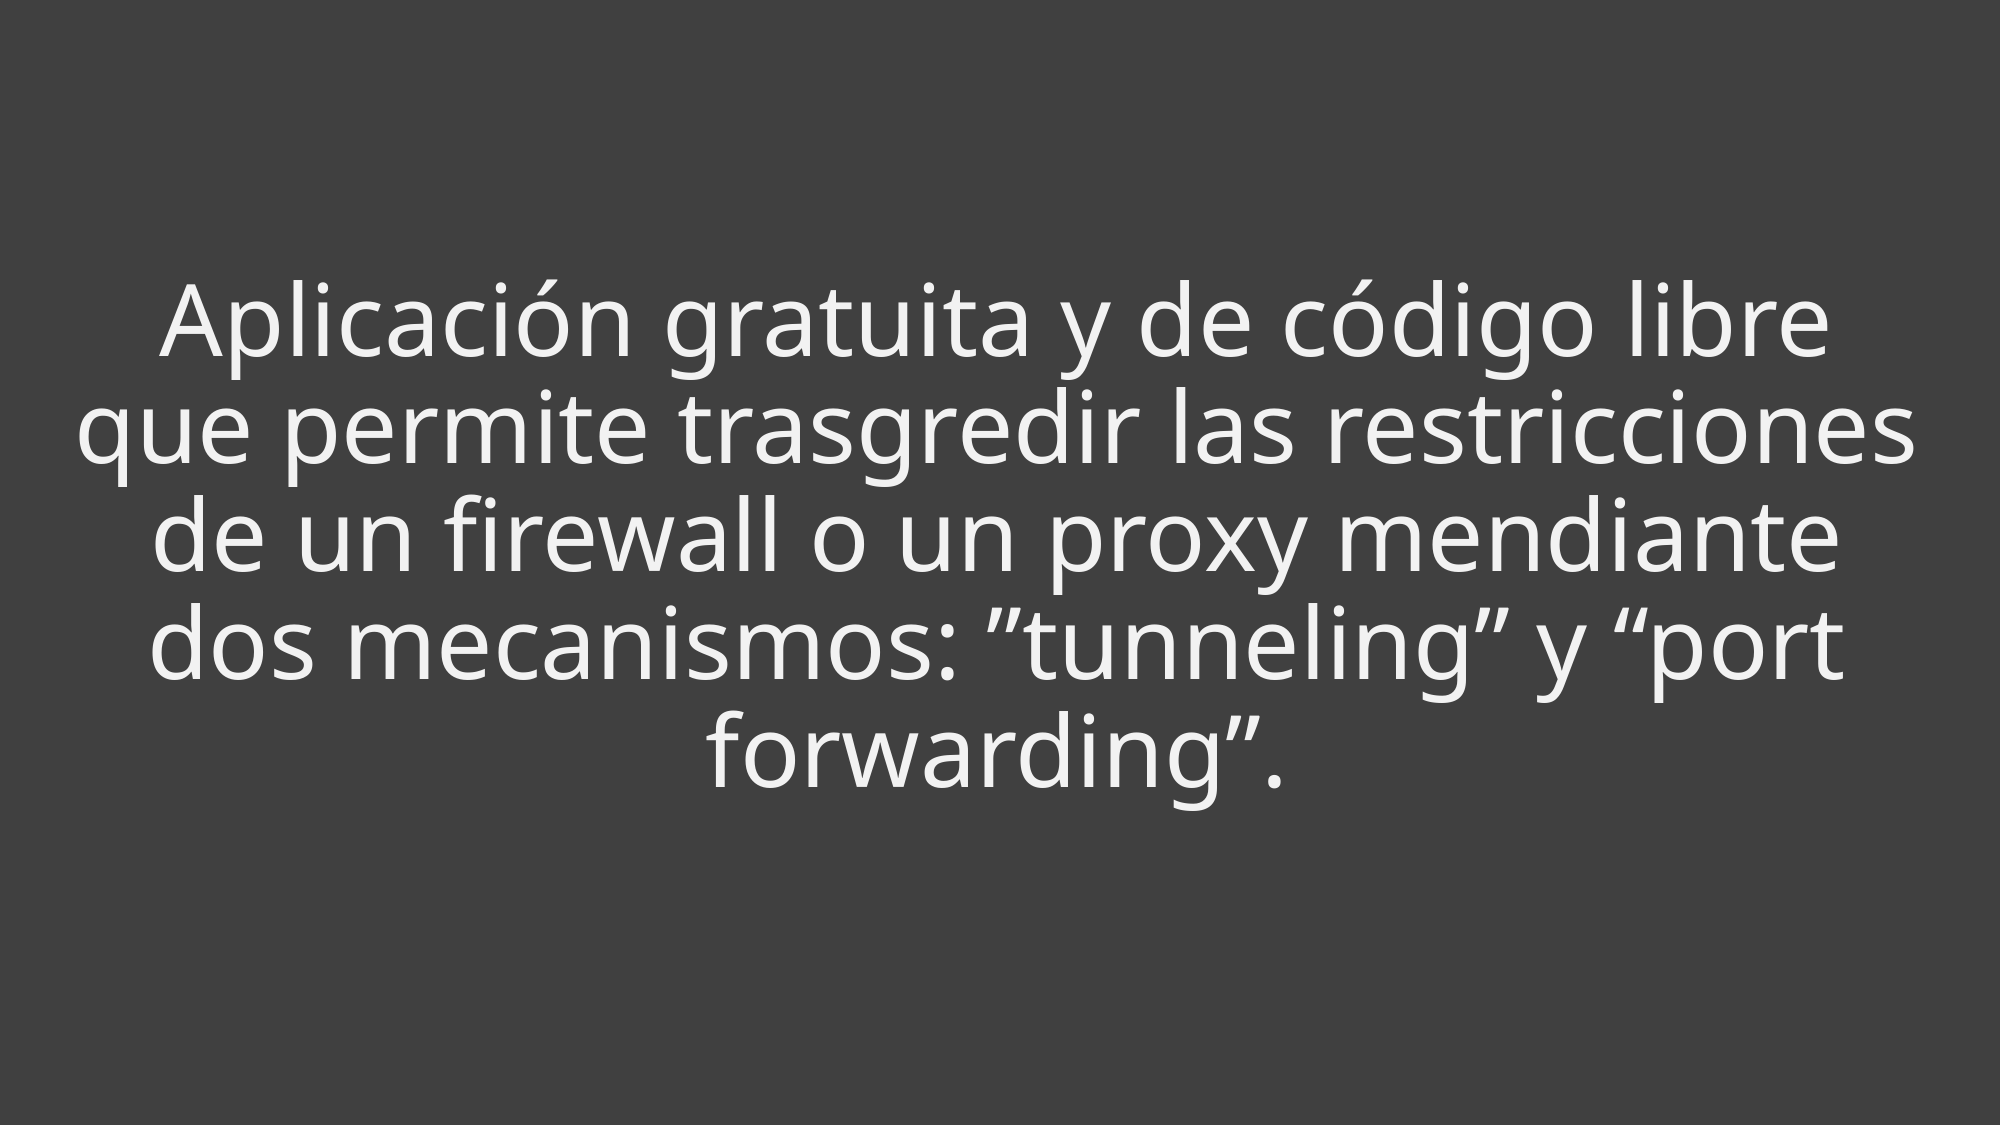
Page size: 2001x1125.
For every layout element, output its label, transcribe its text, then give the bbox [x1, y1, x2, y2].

text_box Aplicación gratuita y de código libre que permite trasgredir las restricciones de un firewall o un proxy mendiante dos mecanismos: ”tunneling” y “port forwarding”. [56, 343, 1938, 736]
